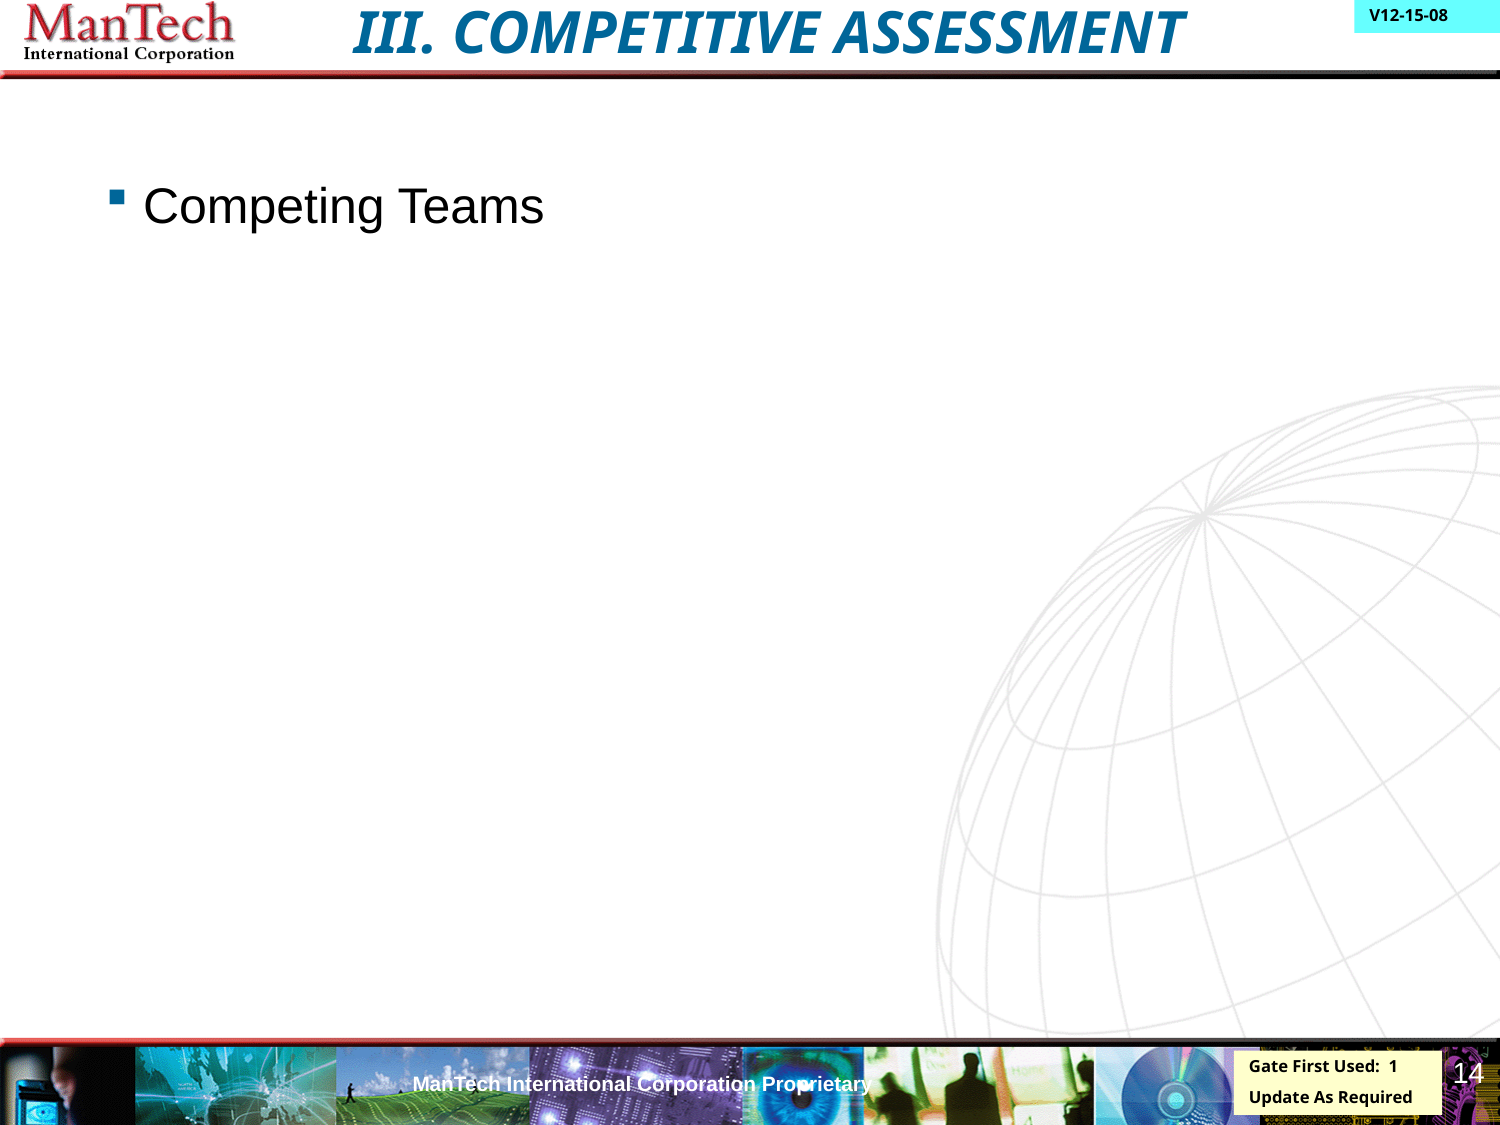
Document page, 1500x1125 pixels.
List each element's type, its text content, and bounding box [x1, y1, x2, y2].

text_box III. COMPETITIVE ASSESSMENT [29, 0, 1494, 74]
slide_number 14 [1149, 1046, 1500, 1125]
text_box Gate First Used: 1 Update As Required [1233, 1050, 1443, 1115]
subtitle Competing Teams [90, 165, 1151, 769]
